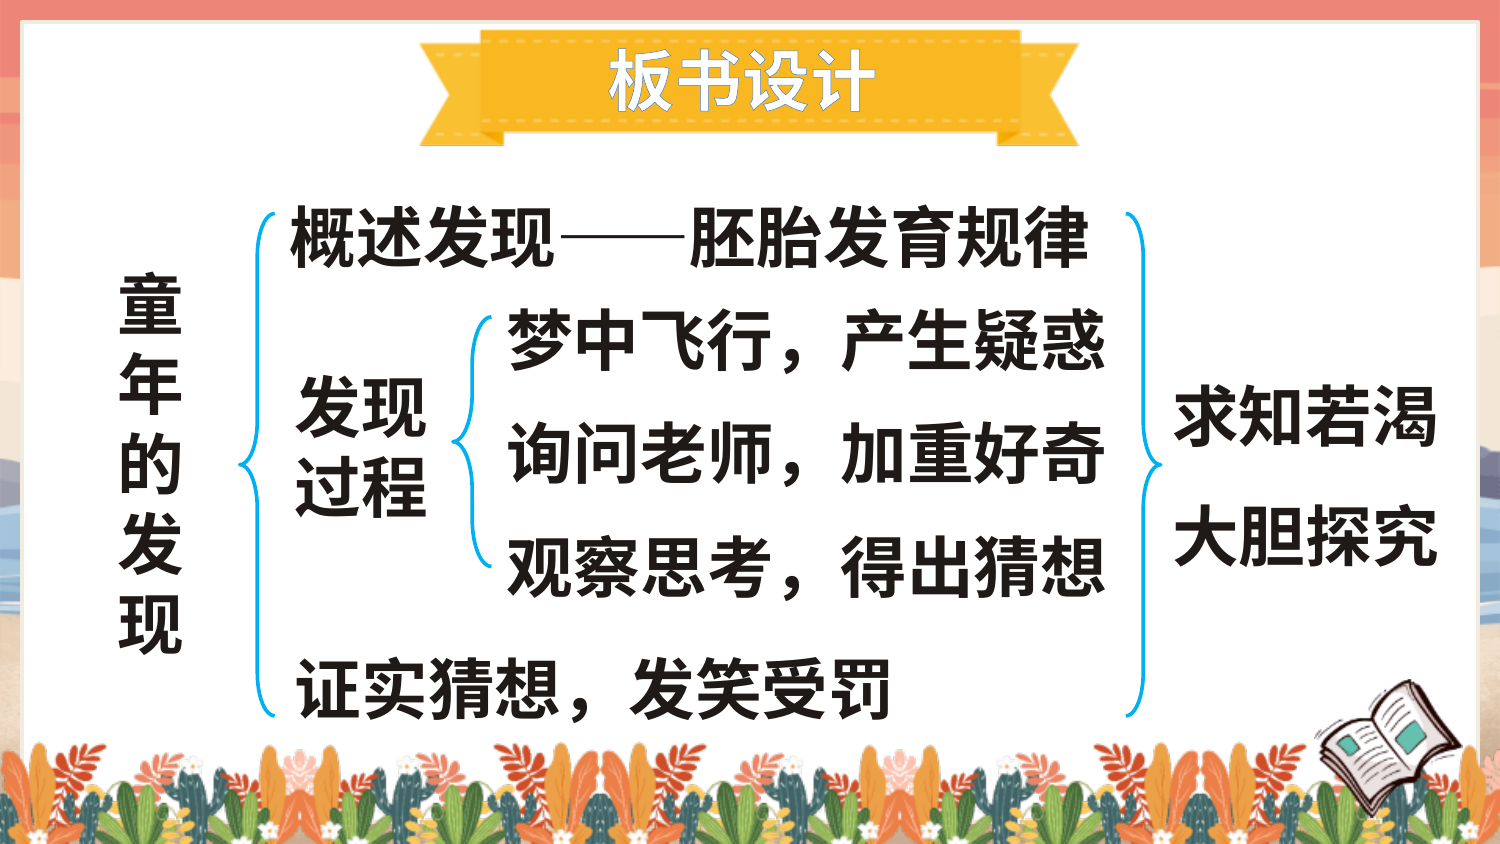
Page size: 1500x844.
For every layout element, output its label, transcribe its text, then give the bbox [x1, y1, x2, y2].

text_box 询问老师，加重好奇 [1145, 468, 1157, 500]
text_box [452, 316, 492, 568]
text_box 询问老师，加重好奇 [1145, 404, 1157, 462]
text_box 板书设计 [592, 31, 908, 127]
text_box [1125, 614, 1145, 717]
text_box 发现过程 [279, 358, 453, 534]
text_box 观察思考，得出猜想 [492, 518, 1158, 614]
text_box 询问老师，加重好奇 [492, 404, 1125, 500]
text_box 概述发现——胚胎发育规律 [274, 188, 1138, 284]
text_box 童年的发现 [102, 255, 199, 670]
text_box 梦中飞行，产生疑惑 [1145, 291, 1155, 387]
picture [0, 0, 1500, 844]
text_box [238, 212, 275, 717]
text_box [1125, 224, 1157, 518]
text_box 梦中飞行，产生疑惑 [491, 291, 1125, 387]
text_box 求知若渴 大胆探究 [1157, 327, 1465, 583]
text_box 证实猜想，发笑受罚 [279, 640, 1055, 736]
